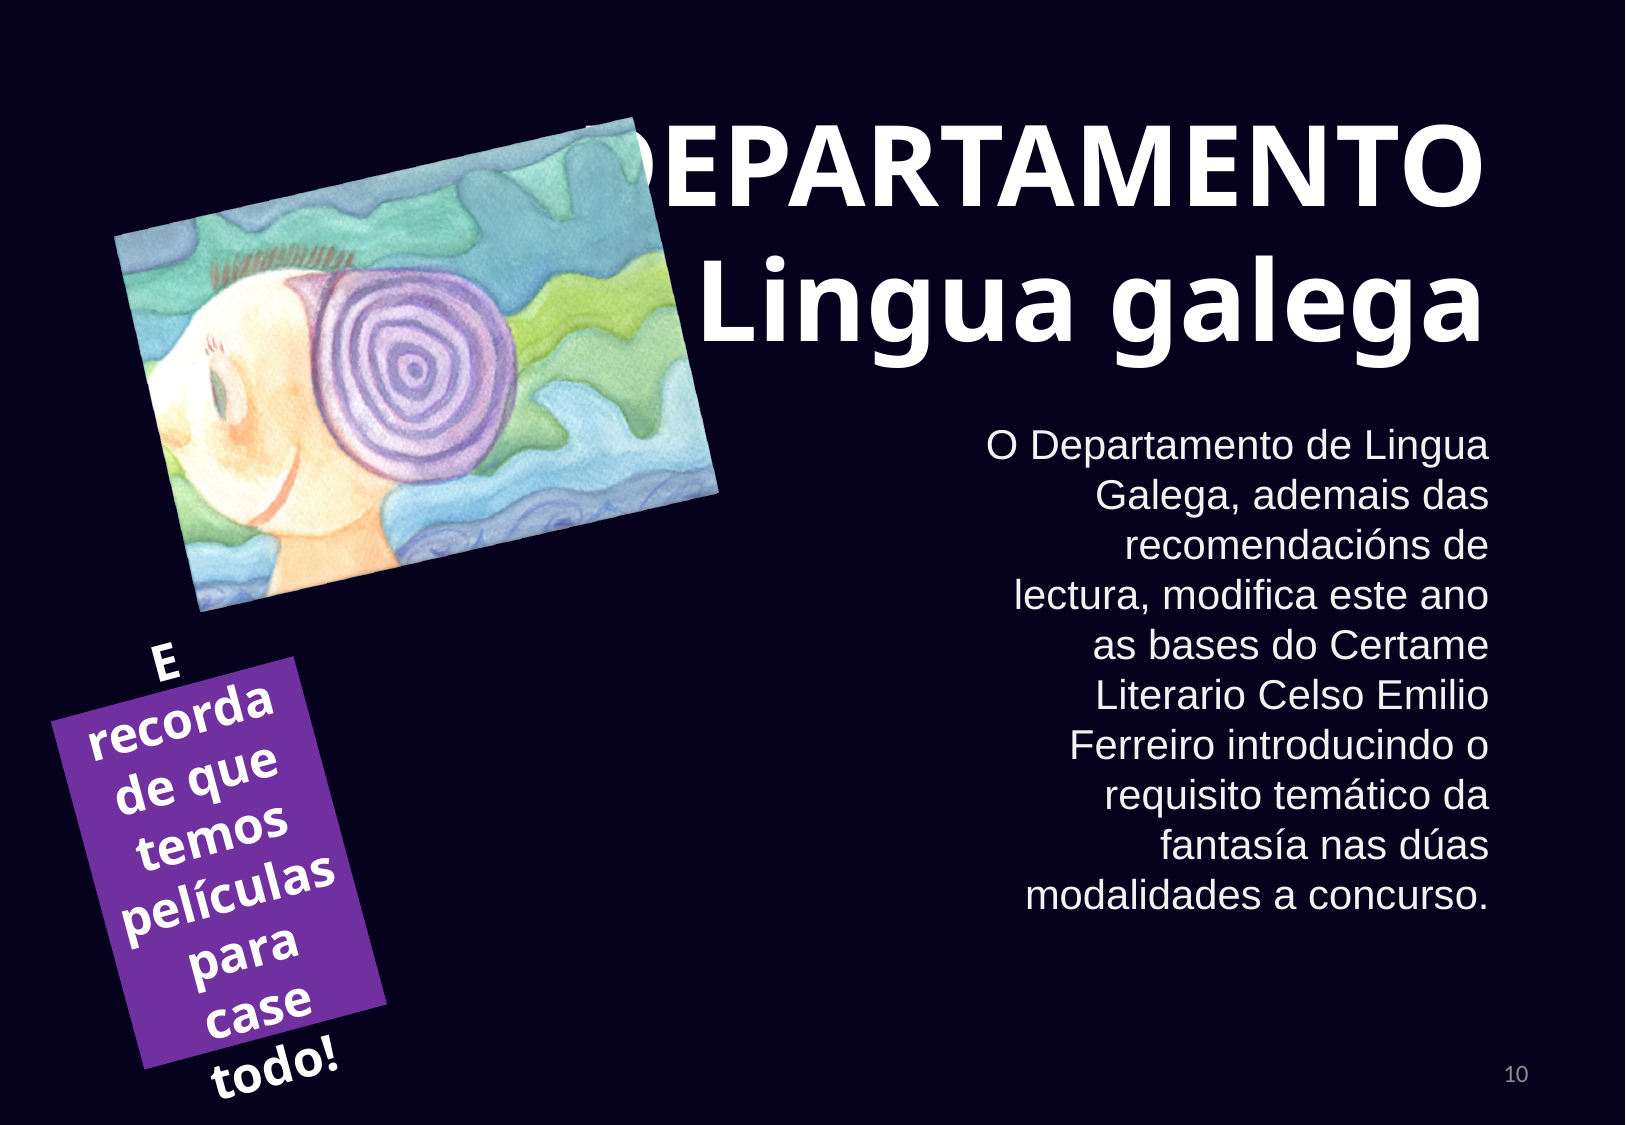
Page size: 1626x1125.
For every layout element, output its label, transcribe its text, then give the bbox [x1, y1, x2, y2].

title DEPARTAMENTO de Lingua galega [332, 93, 1504, 364]
slide_number 10 [1164, 1042, 1544, 1103]
picture [115, 118, 718, 611]
text_box E recordade que temos películas para case todo! [48, 654, 390, 1072]
subtitle O Departamento de Lingua Galega, ademais das recomendacións de lectura, modifica este ano as bases do Certame Literario Celso Emilio Ferreiro introducindo o requisito temático da fantasía nas dúas modalidades a concurso. [964, 410, 1505, 1020]
